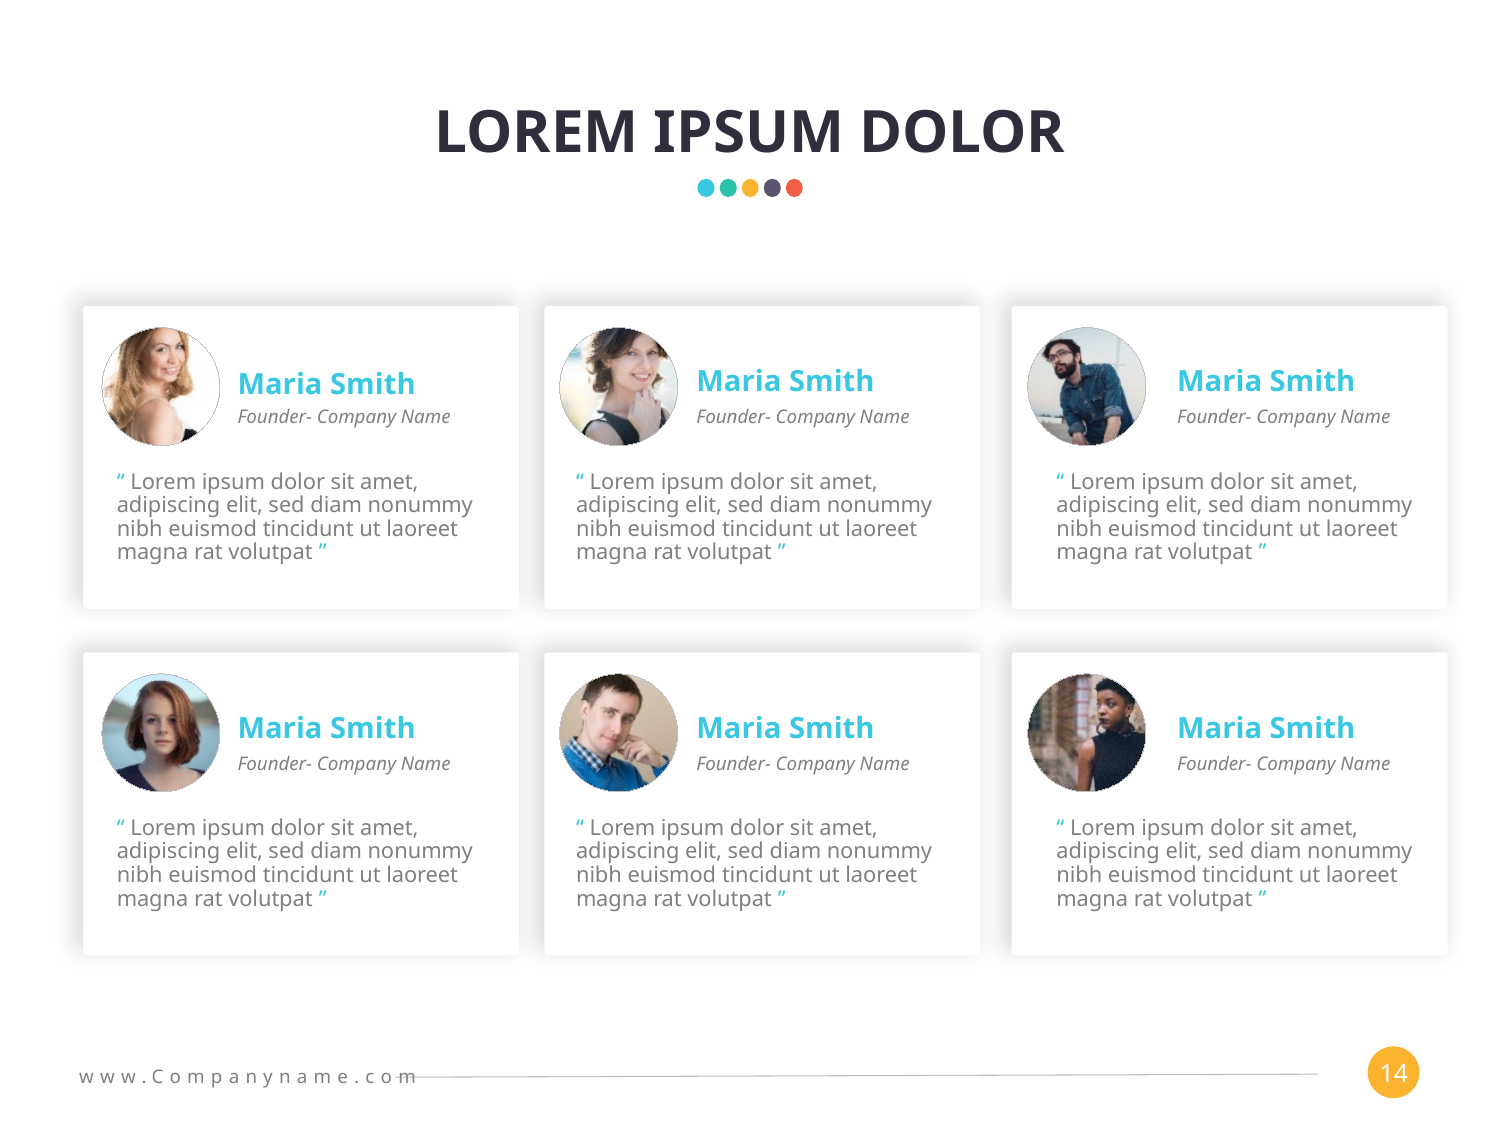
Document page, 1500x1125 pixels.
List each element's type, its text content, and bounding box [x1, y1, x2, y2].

list Founder- Company Name [681, 748, 1007, 791]
list Founder- Company Name [681, 401, 1007, 444]
list “ Lorem ipsum dolor sit amet, adipiscing elit, sed diam nonummy nibh euismod tincidunt ut laoreet magna rat volutpat ” [561, 809, 954, 936]
list Maria Smith [222, 708, 520, 748]
list Maria Smith [1162, 708, 1459, 748]
list Maria Smith [1162, 361, 1459, 401]
picture [101, 327, 220, 446]
picture [101, 673, 220, 792]
list “ Lorem ipsum dolor sit amet, adipiscing elit, sed diam nonummy nibh euismod tincidunt ut laoreet magna rat volutpat ” [561, 462, 954, 589]
list Founder- Company Name [222, 748, 548, 791]
list Founder- Company Name [222, 401, 548, 444]
list “ Lorem ipsum dolor sit amet, adipiscing elit, sed diam nonummy nibh euismod tincidunt ut laoreet magna rat volutpat ” [1041, 462, 1435, 589]
list Founder- Company Name [1162, 748, 1487, 791]
list “ Lorem ipsum dolor sit amet, adipiscing elit, sed diam nonummy nibh euismod tincidunt ut laoreet magna rat volutpat ” [1041, 809, 1435, 936]
picture [559, 673, 678, 792]
title LOREM IPSUM DOLOR [0, 42, 1500, 173]
list “ Lorem ipsum dolor sit amet, adipiscing elit, sed diam nonummy nibh euismod tincidunt ut laoreet magna rat volutpat ” [101, 462, 495, 589]
picture [559, 327, 678, 446]
list Maria Smith [222, 361, 520, 401]
list “ Lorem ipsum dolor sit amet, adipiscing elit, sed diam nonummy nibh euismod tincidunt ut laoreet magna rat volutpat ” [101, 809, 495, 936]
picture [1027, 673, 1146, 792]
list Maria Smith [681, 708, 979, 748]
list Maria Smith [681, 361, 979, 401]
picture [1027, 327, 1146, 446]
list Founder- Company Name [1162, 401, 1487, 444]
